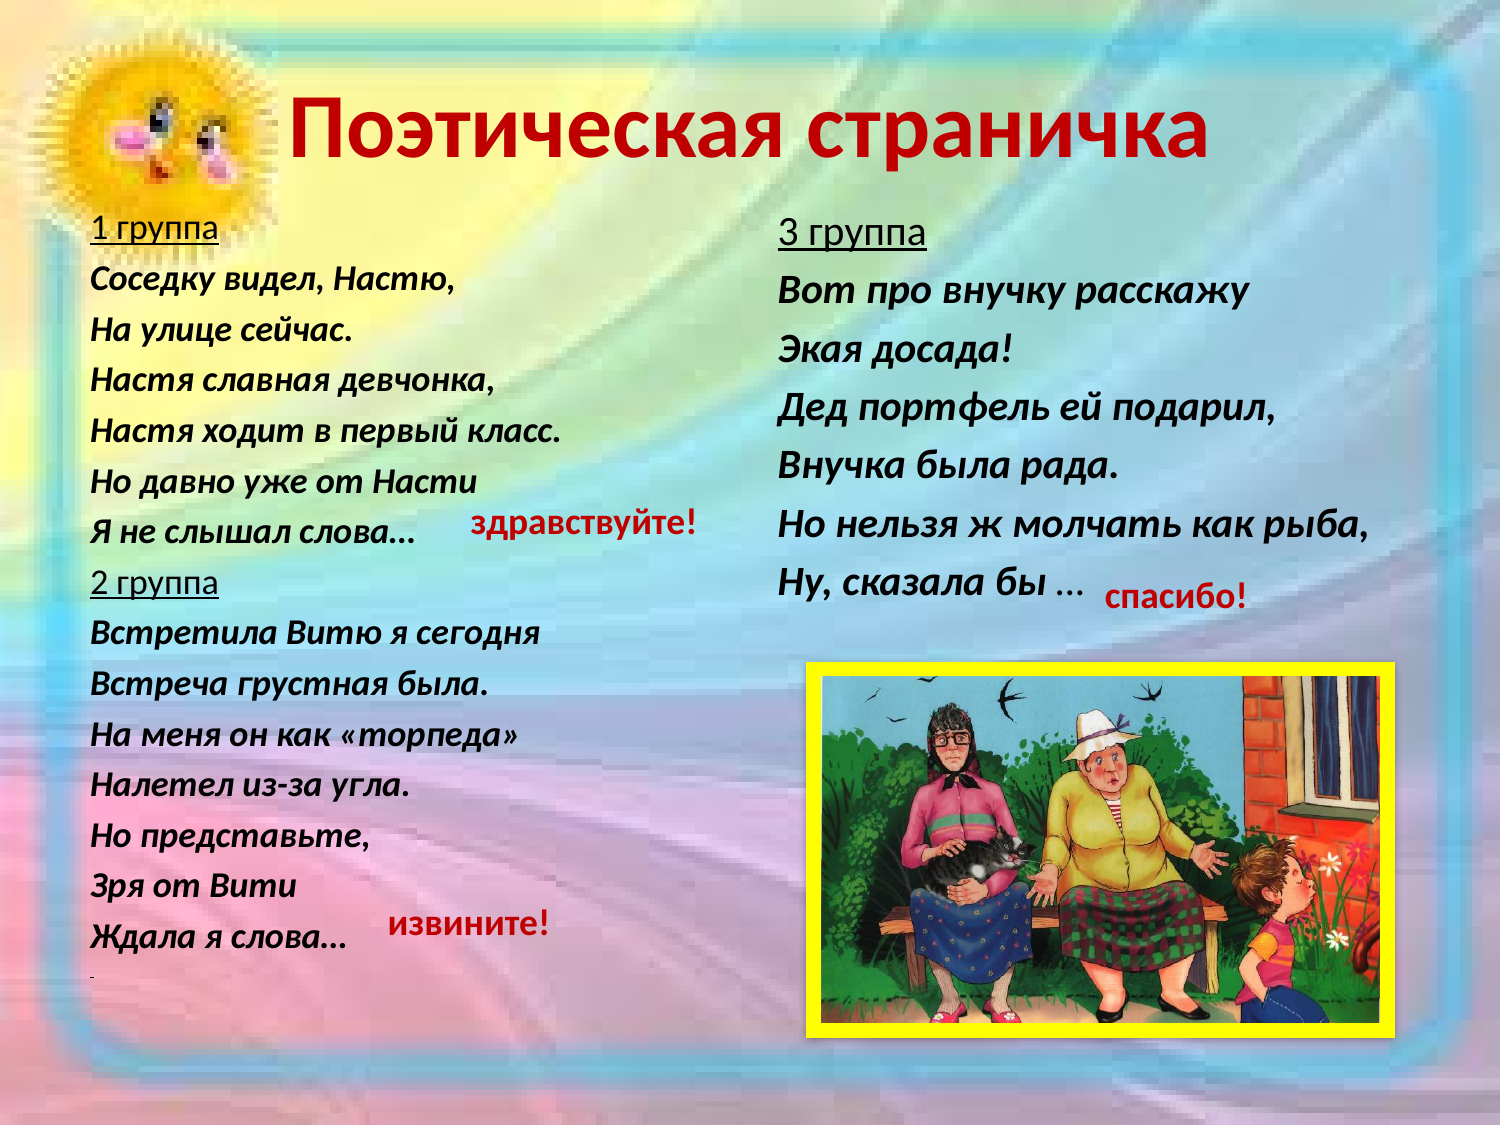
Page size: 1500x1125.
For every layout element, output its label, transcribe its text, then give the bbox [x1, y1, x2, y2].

text_box здравствуйте! [455, 489, 713, 549]
list 1 группа Соседку видел, Настю, На улице сейчас. Настя славная девчонка, Настя ходит в первый класс. Но давно уже от Насти Я не слышал слова… 2 группа Встретила Витю я сегодня Встреча грустная была. На меня он как «торпеда» Налетел из-за угла. Но представьте, Зря от Вити Ждала я слова… [75, 196, 738, 1005]
picture [0, 0, 1500, 1125]
list 3 группа Вот про внучку расскажу Экая досада! Дед портфель ей подарил, Внучка была рада. Но нельзя ж молчать как рыба, Ну, сказала бы … [762, 196, 1425, 634]
text_box извините! [372, 890, 566, 951]
title Поэтическая страничка [75, 45, 1425, 197]
text_box спасибо! [1090, 563, 1264, 623]
